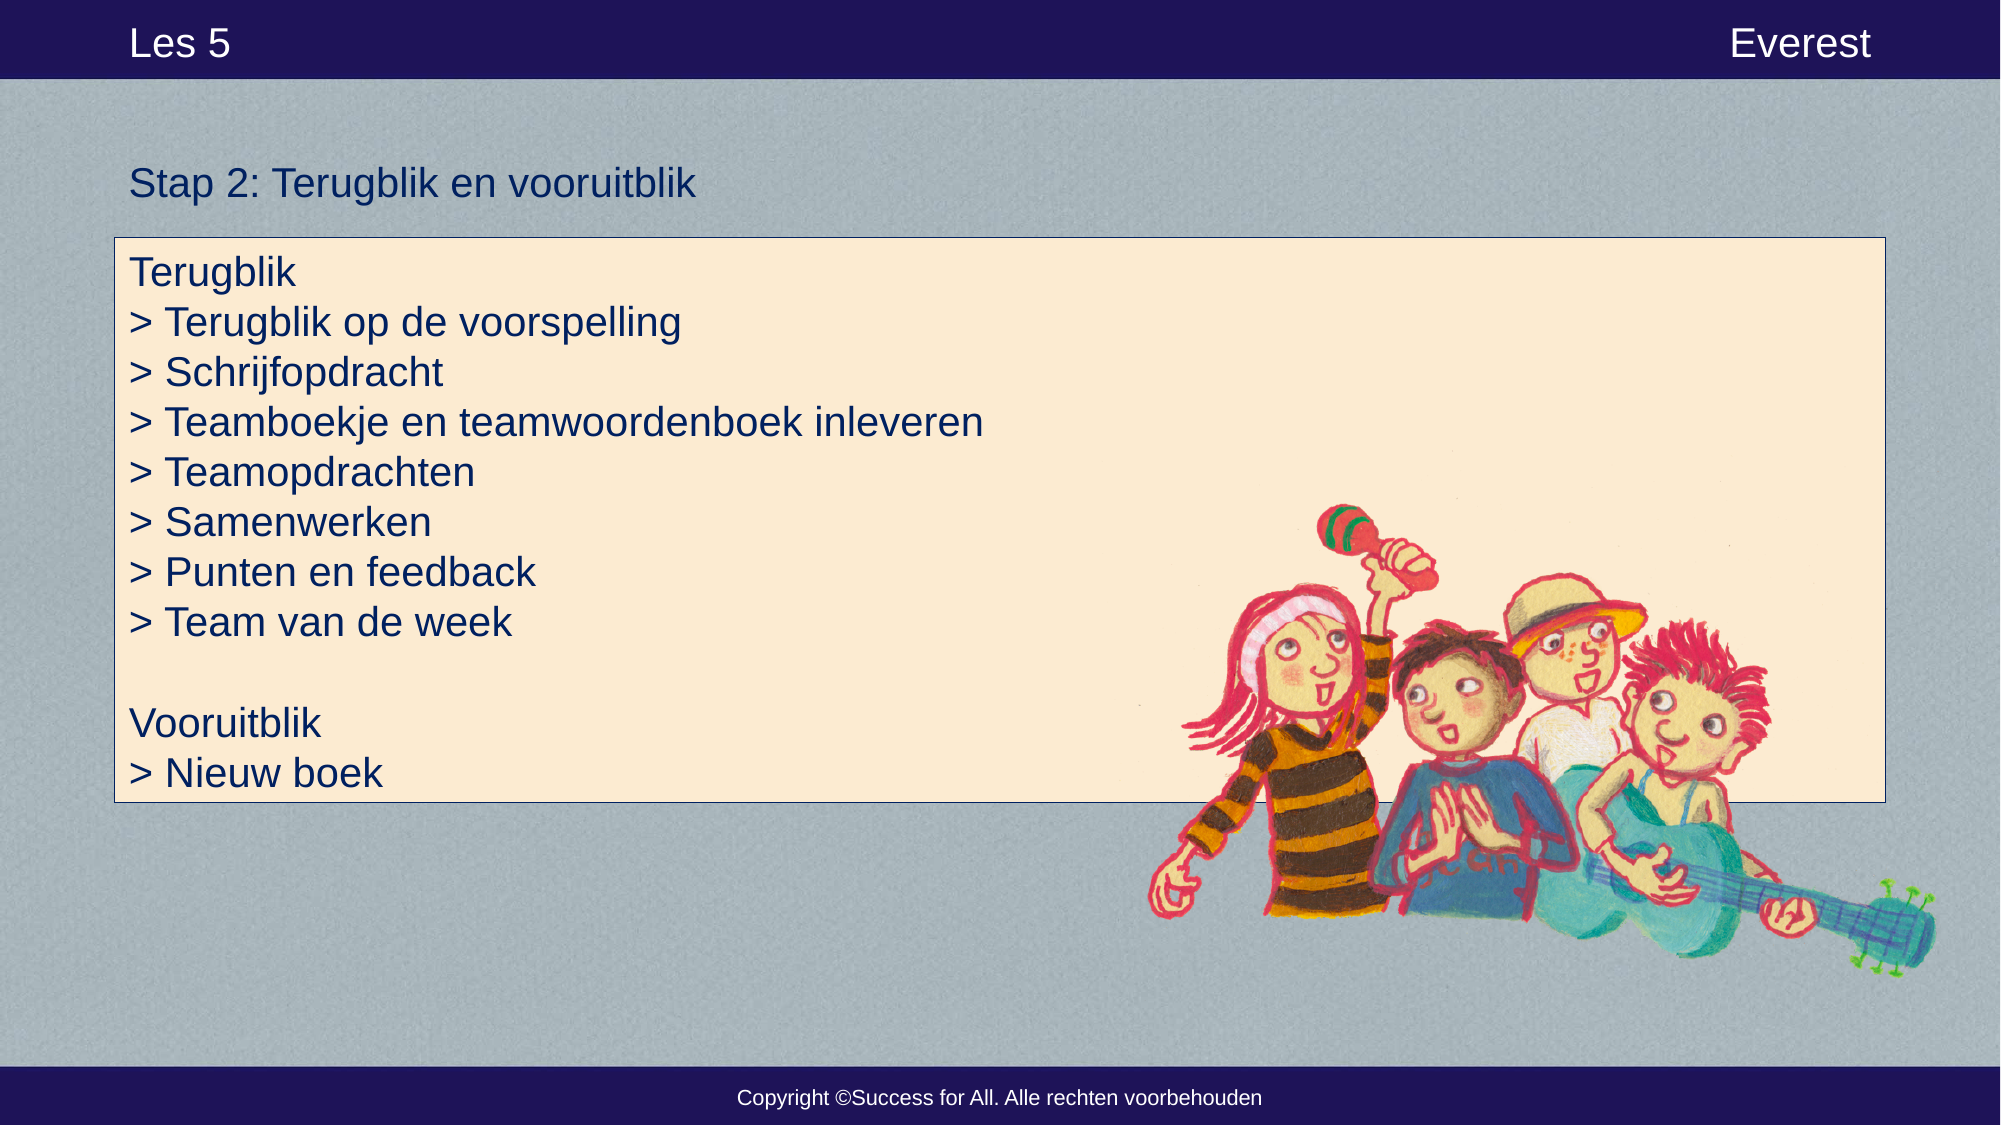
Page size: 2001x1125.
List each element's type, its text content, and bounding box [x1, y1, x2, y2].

text_box Stap 2: Terugblik en vooruitblik [113, 148, 1635, 214]
text_box Terugblik > Terugblik op de voorspelling > Schrijfopdracht > Teamboekje en teamwoordenboek inleveren > Teamopdrachten > Samenwerken > Punten en feedback > Team van de week Vooruitblik > Nieuw boek [114, 237, 1886, 803]
text_box Les 5 [114, 8, 354, 73]
text_box Everest [999, 8, 1886, 73]
text_box Copyright ©Success for All. Alle rechten voorbehouden [0, 1076, 2000, 1125]
picture [0, 0, 2001, 1125]
